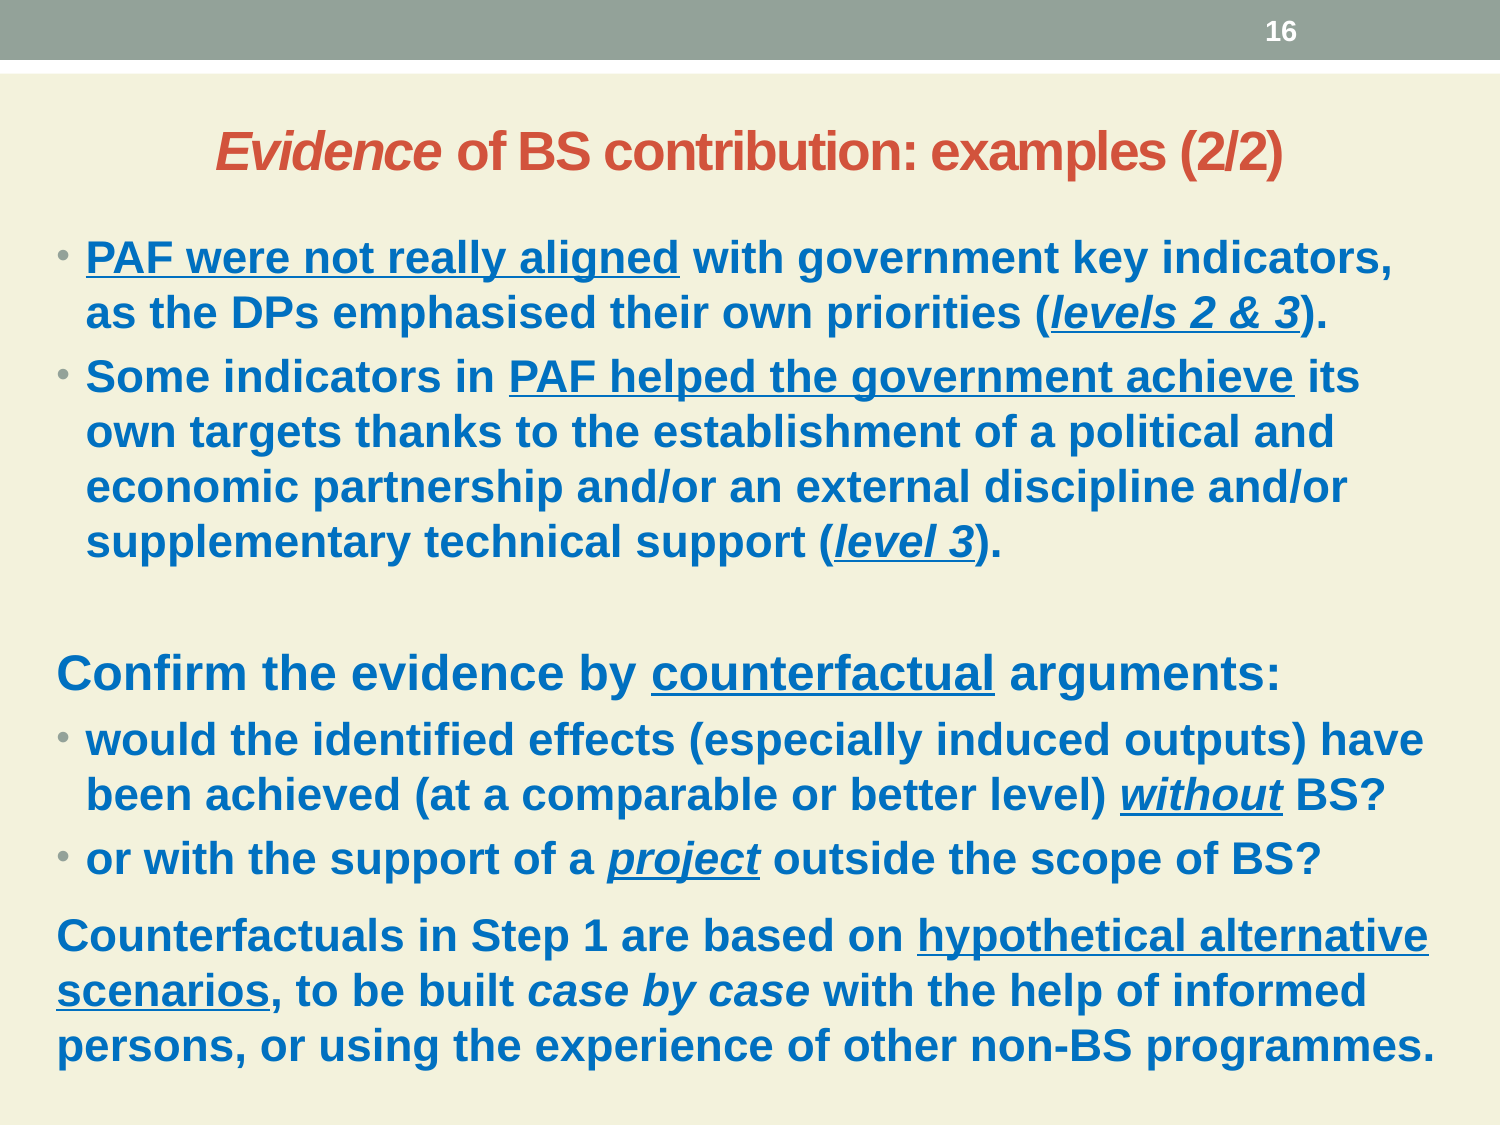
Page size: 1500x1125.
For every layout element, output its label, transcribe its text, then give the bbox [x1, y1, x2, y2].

title Evidence of BS contribution: examples (2/2) [75, 87, 1425, 209]
slide_number 16 [1250, 3, 1425, 57]
list PAF were not really aligned with government key indicators, as the DPs emphasised their own priorities (levels 2 & 3). Some indicators in PAF helped the government achieve its own targets thanks to the establishment of a political and economic partnership and/or an external discipline and/or supplementary technical support (level 3). Confirm the evidence by counterfactual arguments: would the identified effects (especially induced outputs) have been achieved ​​(at a comparable or better level) without BS? or with the support of a project outside the scope of BS? Counterfactuals in Step 1 are based on hypothetical alternative scenarios, to be built case by case with the help of informed persons, or using the experience of other non-BS programmes. [41, 219, 1471, 1063]
